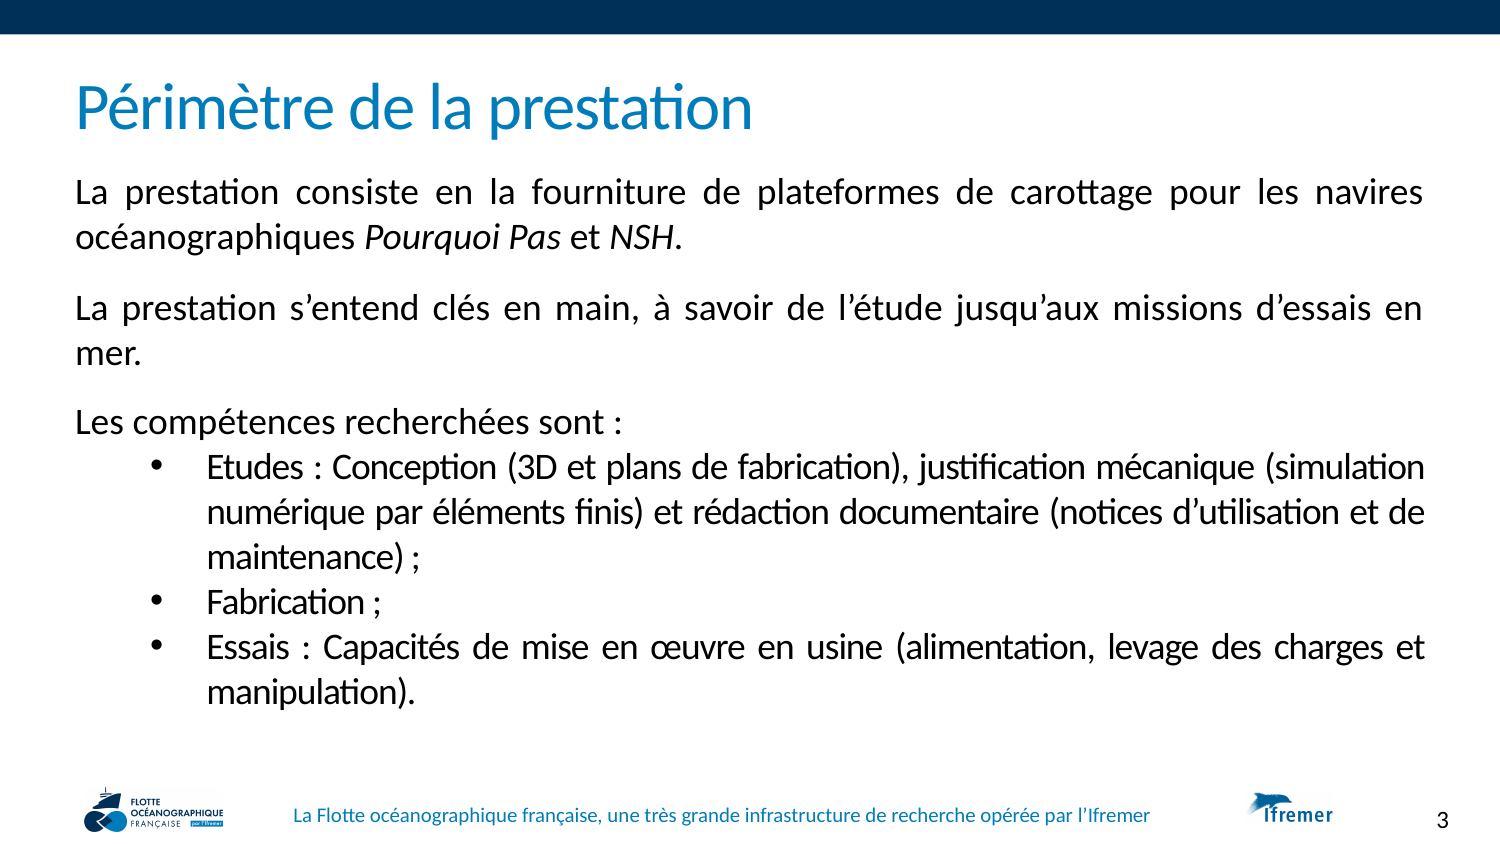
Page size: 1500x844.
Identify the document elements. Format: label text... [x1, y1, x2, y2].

list Périmètre de la prestation [75, 72, 1339, 146]
list La prestation consiste en la fourniture de plateformes de carottage pour les navires océanographiques Pourquoi Pas et NSH. La prestation s’entend clés en main, à savoir de l’étude jusqu’aux missions d’essais en mer. Les compétences recherchées sont : Etudes : Conception (3D et plans de fabrication), justification mécanique (simulation numérique par éléments finis) et rédaction documentaire (notices d’utilisation et de maintenance) ; Fabrication ; Essais : Capacités de mise en œuvre en usine (alimentation, levage des charges et manipulation). [75, 167, 1425, 718]
picture [84, 787, 223, 832]
picture [1245, 791, 1334, 823]
